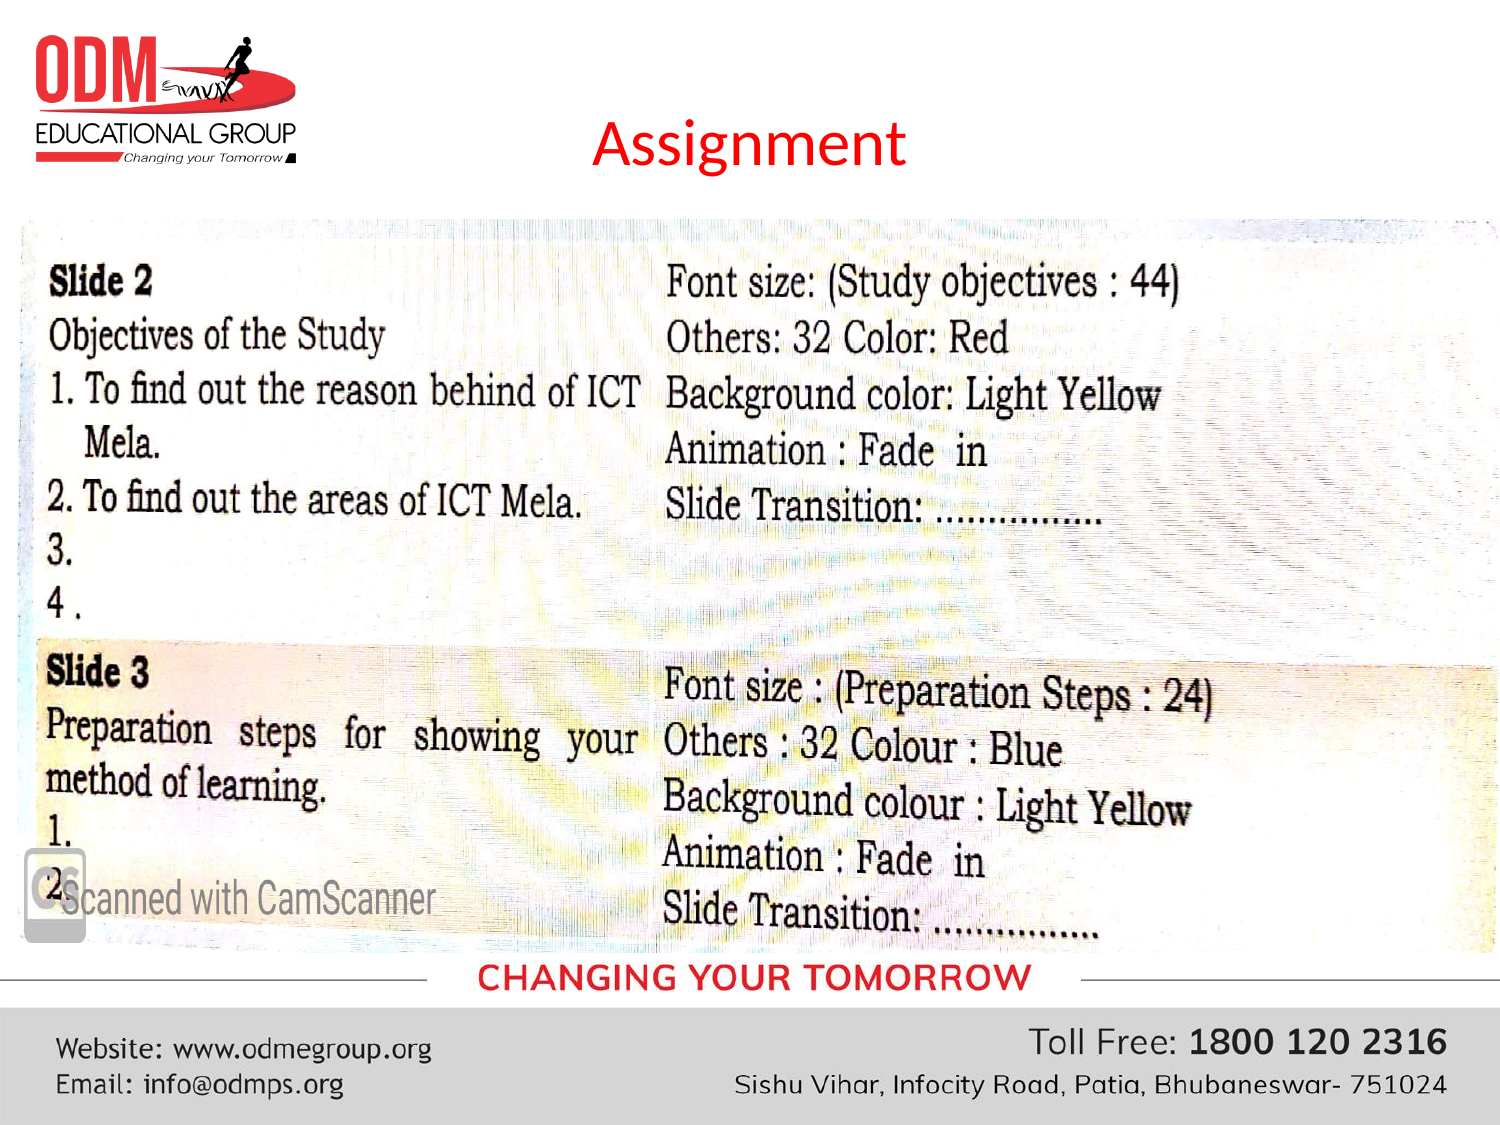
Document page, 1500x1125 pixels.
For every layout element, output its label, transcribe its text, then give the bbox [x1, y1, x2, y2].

title Assignment [75, 45, 1425, 218]
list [17, 219, 1500, 953]
picture [0, 900, 1500, 1125]
picture [36, 35, 296, 164]
